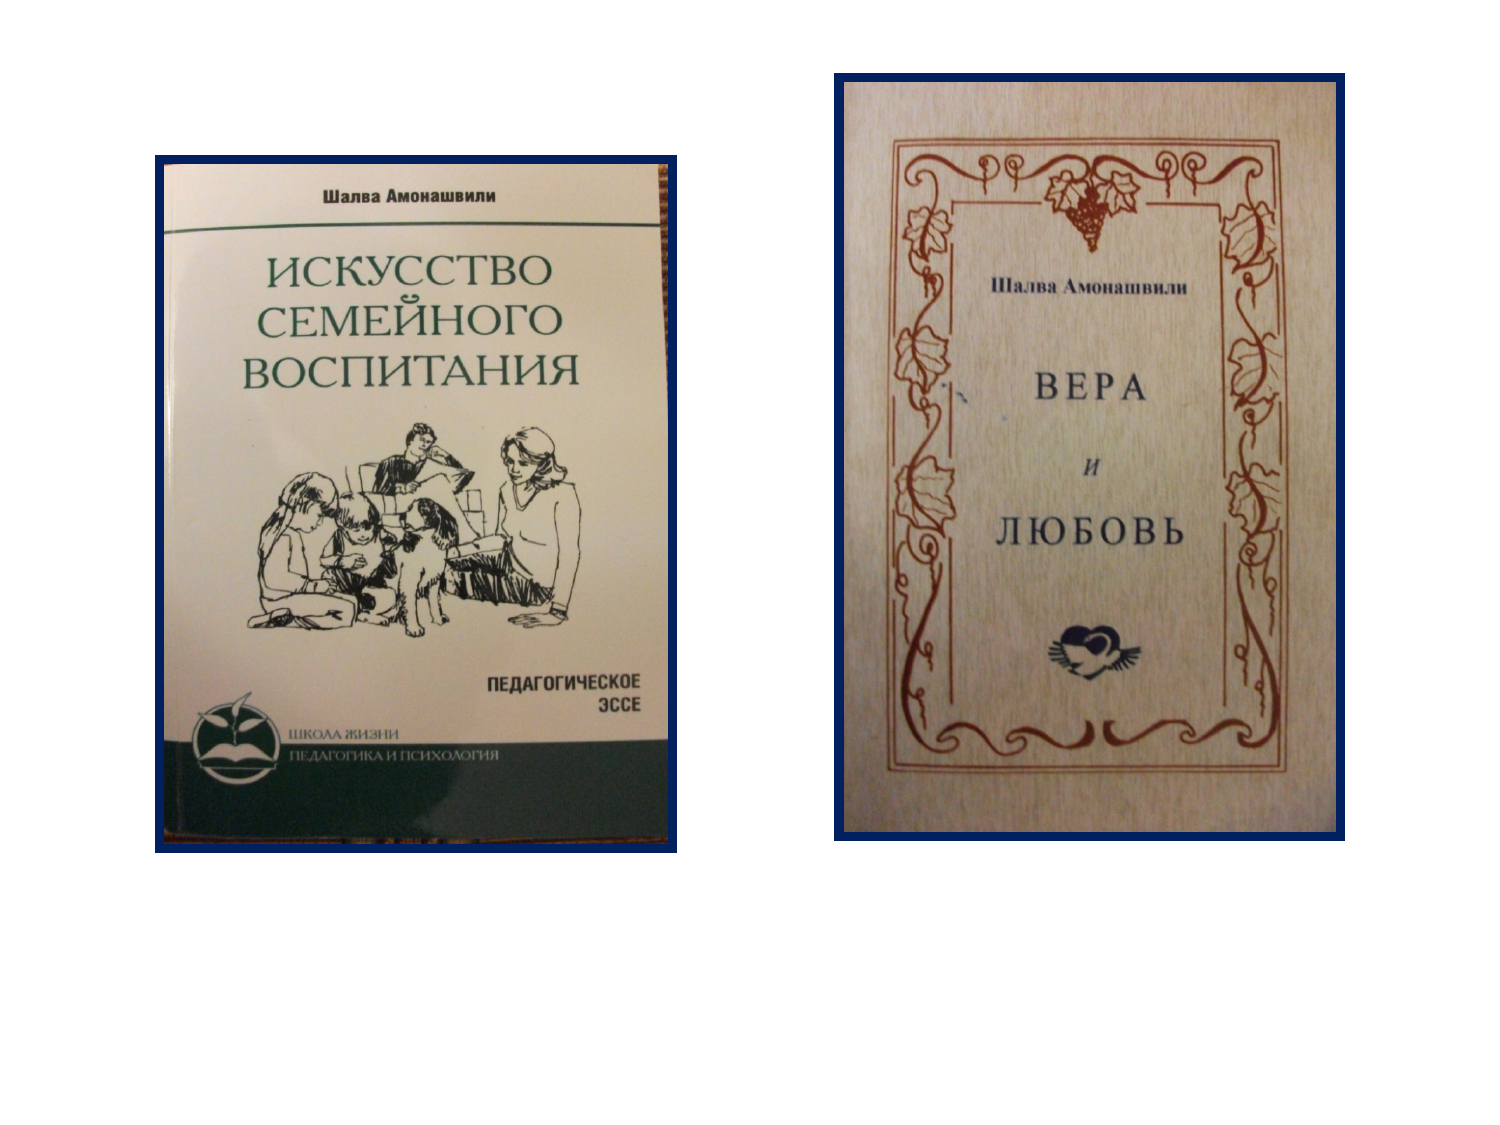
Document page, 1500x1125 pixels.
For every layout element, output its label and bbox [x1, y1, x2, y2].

picture [75, 82, 1466, 844]
